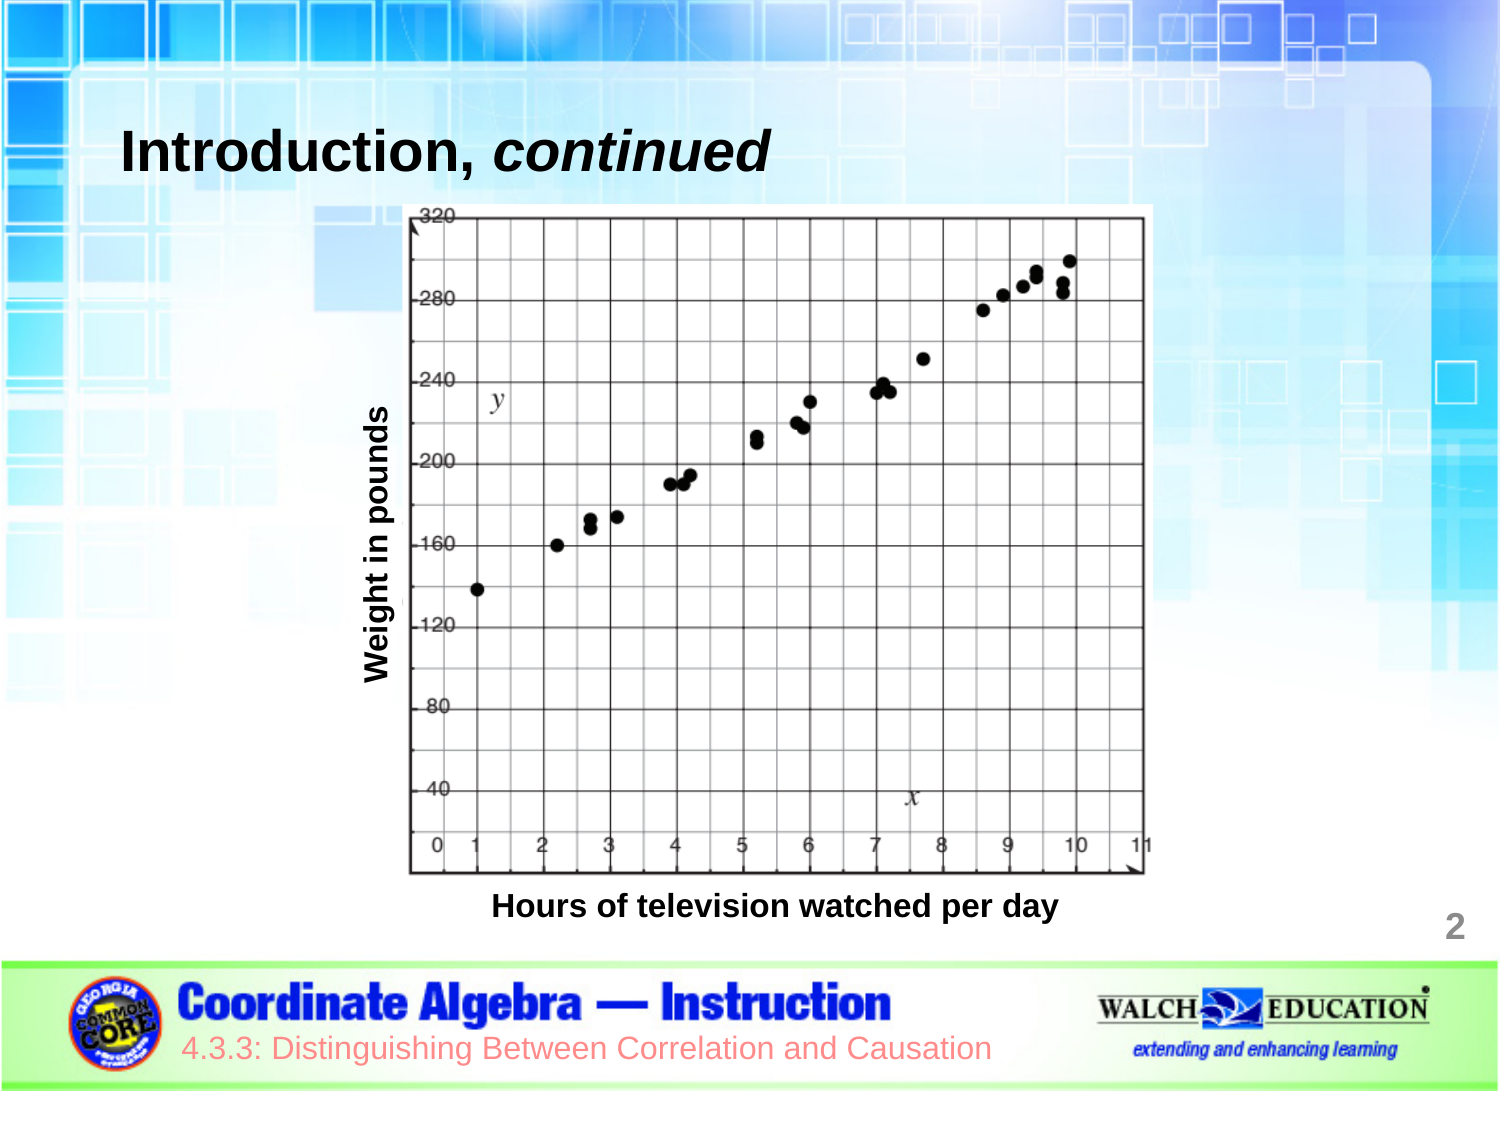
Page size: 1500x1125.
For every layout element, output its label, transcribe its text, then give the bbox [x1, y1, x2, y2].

subtitle Introduction, continued [105, 105, 1436, 925]
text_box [346, 204, 1154, 933]
slide_number 2 [1361, 901, 1481, 949]
picture [1, 0, 1500, 1091]
footer 4.3.3: Distinguishing Between Correlation and Causation [166, 1024, 1080, 1069]
